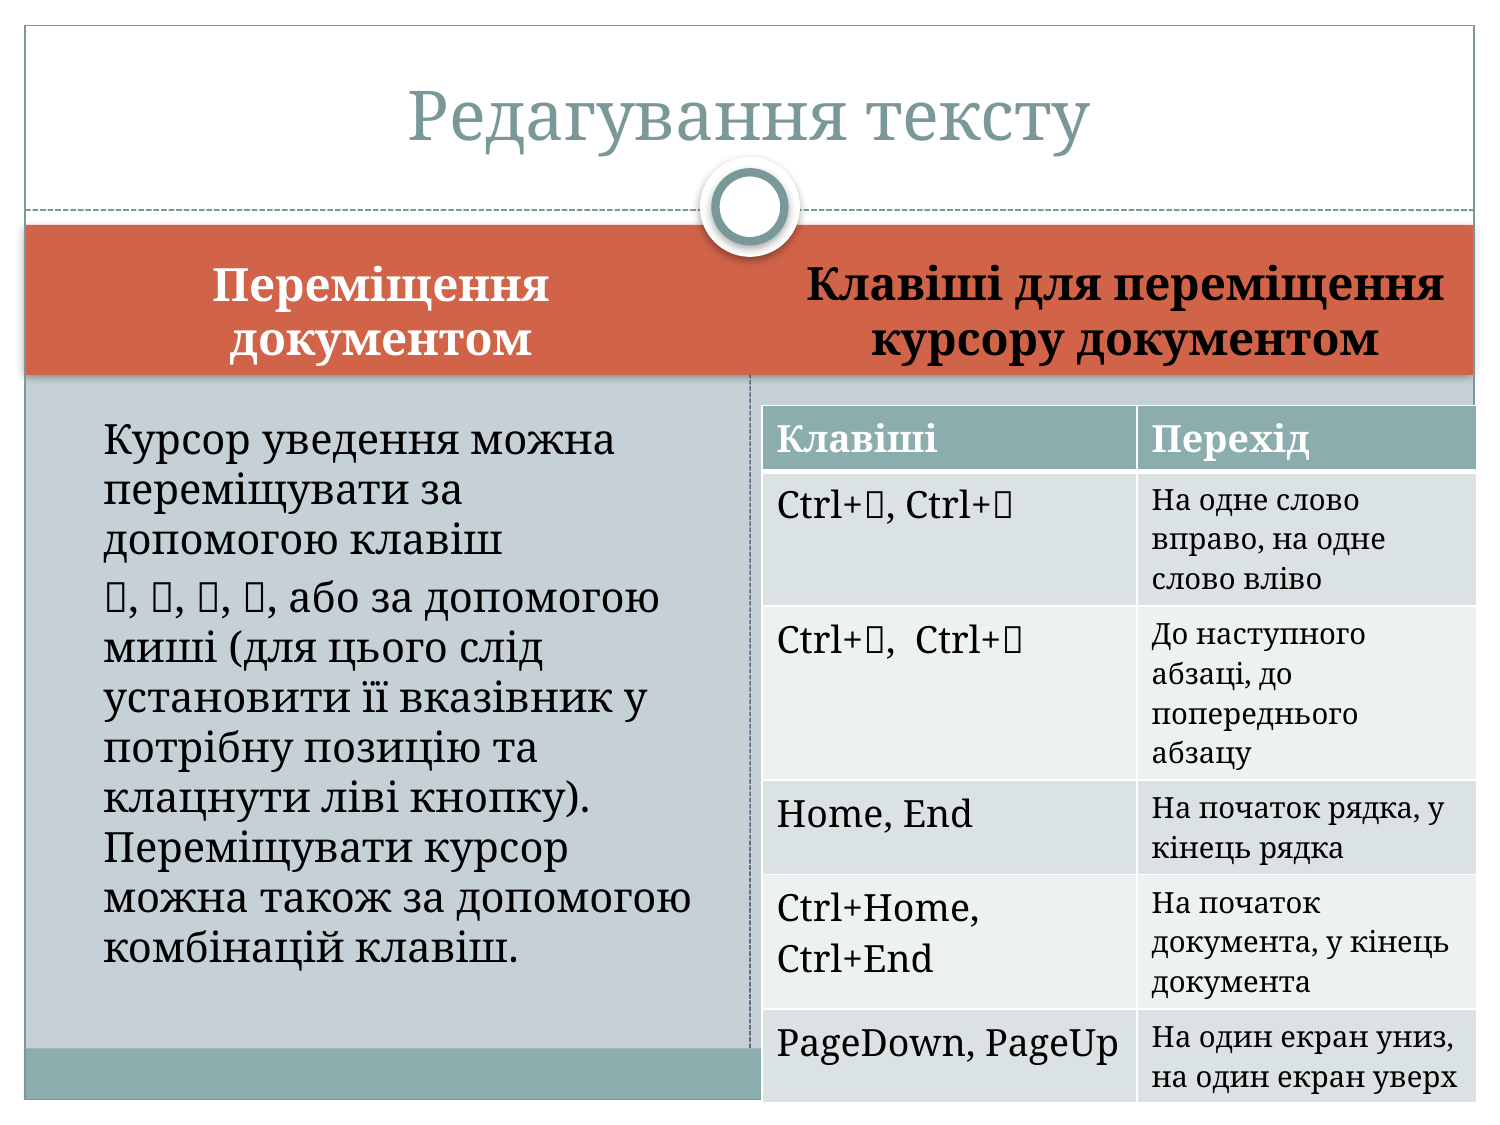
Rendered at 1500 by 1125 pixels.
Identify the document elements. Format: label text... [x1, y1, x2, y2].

table_header Клавіші [763, 406, 1136, 469]
table_cell На одне слово вправо, на одне слово вліво [1138, 474, 1476, 605]
list Клавіші для переміщення курсору документом [785, 249, 1466, 371]
table_cell Ctrl+, Ctrl+ [763, 607, 1136, 779]
table_cell Home, End [763, 781, 1136, 874]
list Переміщення документом [48, 249, 714, 371]
table_cell Ctrl+, Ctrl+ [763, 474, 1136, 605]
table_cell На початок рядка, у кінець рядка [1138, 781, 1476, 874]
list Курсор уведення можна переміщувати за допомогою клавіш , , , , або за допомогою миші (для цього слід установити її вказівник у потрібну позицію та клацнути ліві кнопку). Переміщувати курсор можна також за допомогою комбінацій клавіш. [49, 405, 713, 1032]
table_cell До наступного абзаці, до попереднього абзацу [1138, 607, 1476, 779]
table_cell На початок документа, у кінець документа [1138, 875, 1476, 1008]
table_cell На один екран униз, на один екран уверх [1138, 1010, 1476, 1102]
table_cell PageDown, PageUp [763, 1010, 1136, 1102]
title Редагування тексту [49, 37, 1450, 162]
table_header Перехід [1138, 406, 1476, 469]
table_cell Ctrl+Home, Ctrl+End [763, 875, 1136, 1008]
